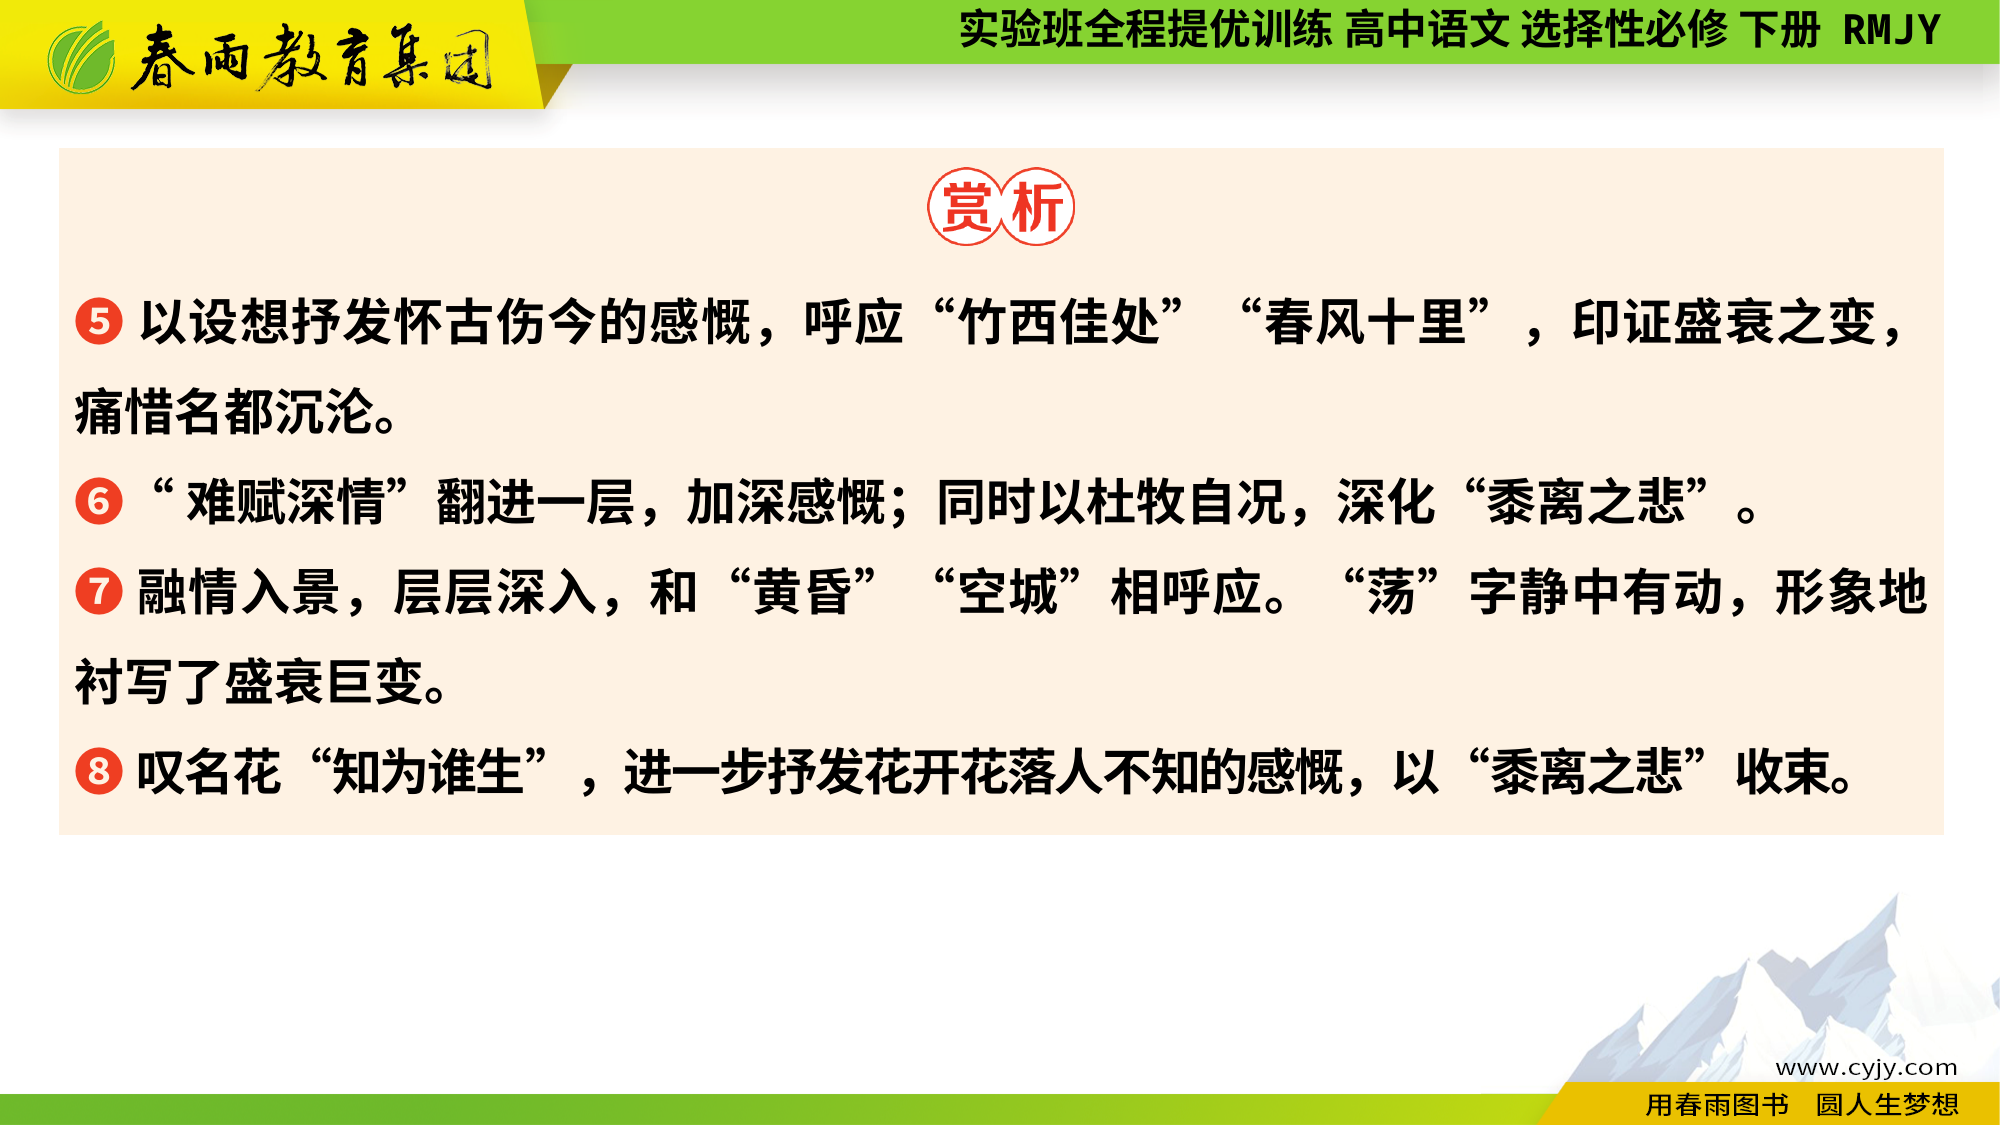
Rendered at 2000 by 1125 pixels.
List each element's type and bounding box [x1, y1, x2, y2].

text_box [58, 148, 1944, 835]
picture [0, 0, 2000, 1125]
